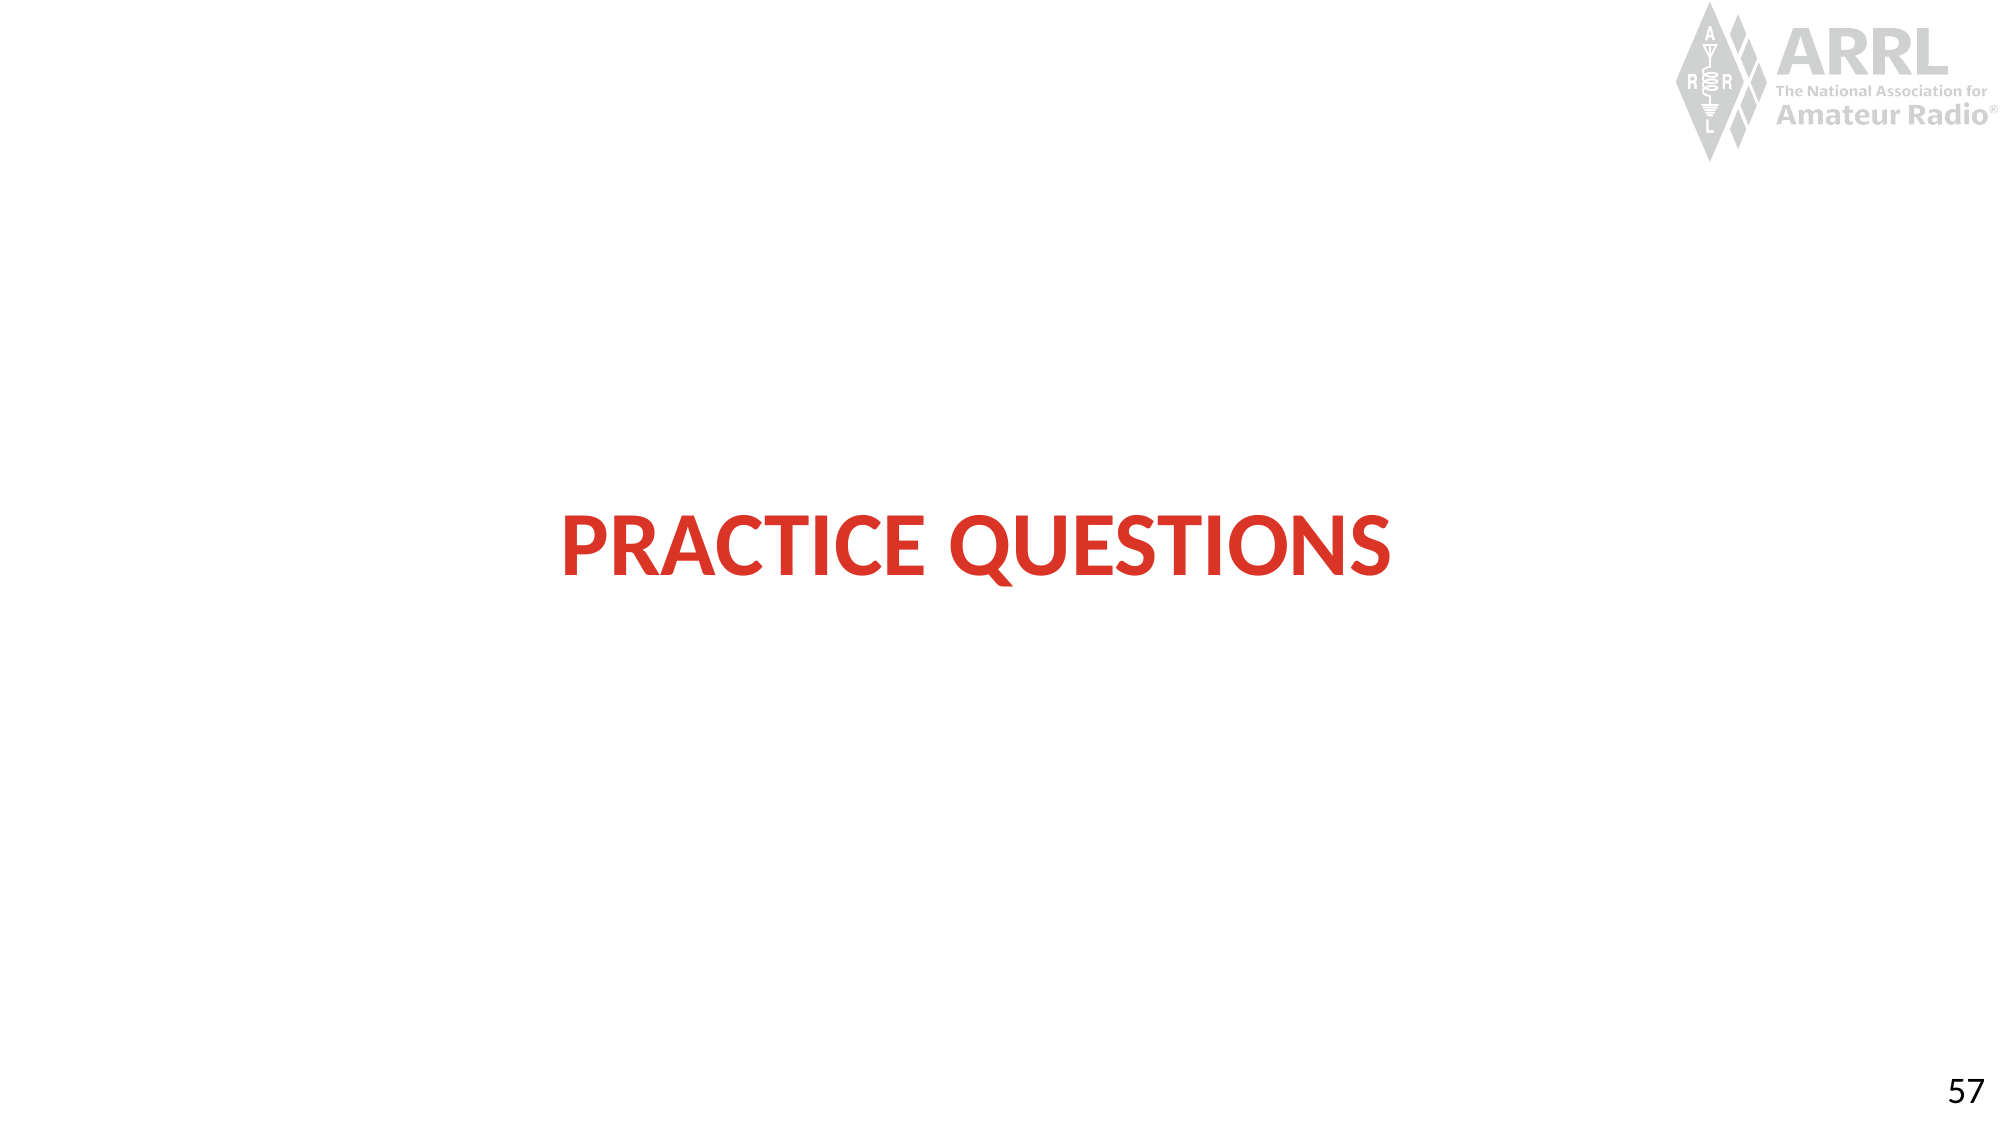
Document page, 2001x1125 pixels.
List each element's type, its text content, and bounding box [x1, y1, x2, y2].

picture [1674, 0, 2000, 164]
title PRACTICE QUESTIONS [114, 437, 1840, 655]
